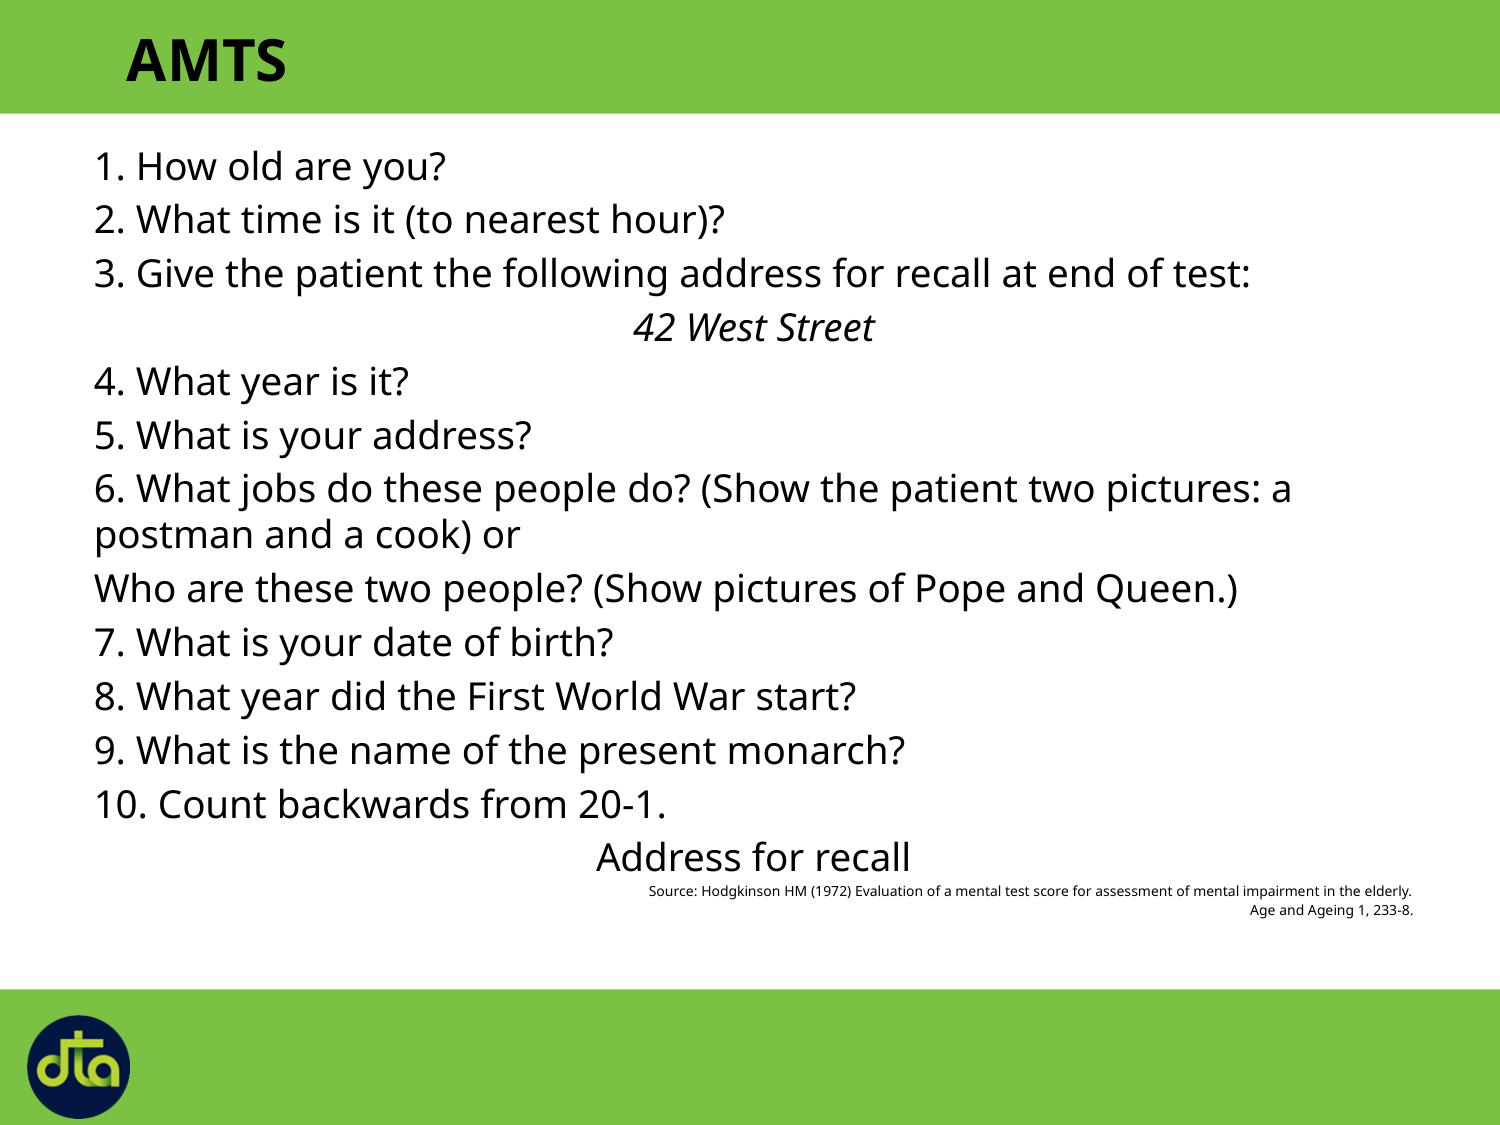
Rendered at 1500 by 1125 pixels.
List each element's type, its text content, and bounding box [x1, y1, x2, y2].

picture [27, 1015, 131, 1120]
text_box AMTS [0, 5, 421, 110]
text_box 1. How old are you? 2. What time is it (to nearest hour)? 3. Give the patient the following address for recall at end of test: 42 West Street 4. What year is it? 5. What is your address? 6. What jobs do these people do? (Show the patient two pictures: a postman and a cook) or Who are these two people? (Show pictures of Pope and Queen.) 7. What is your date of birth? 8. What year did the First World War start? 9. What is the name of the present monarch? 10. Count backwards from 20-1. Address for recall Source: Hodgkinson HM (1972) Evaluation of a mental test score for assessment of mental impairment in the elderly. Age and Ageing 1, 233-8. [78, 109, 1429, 942]
